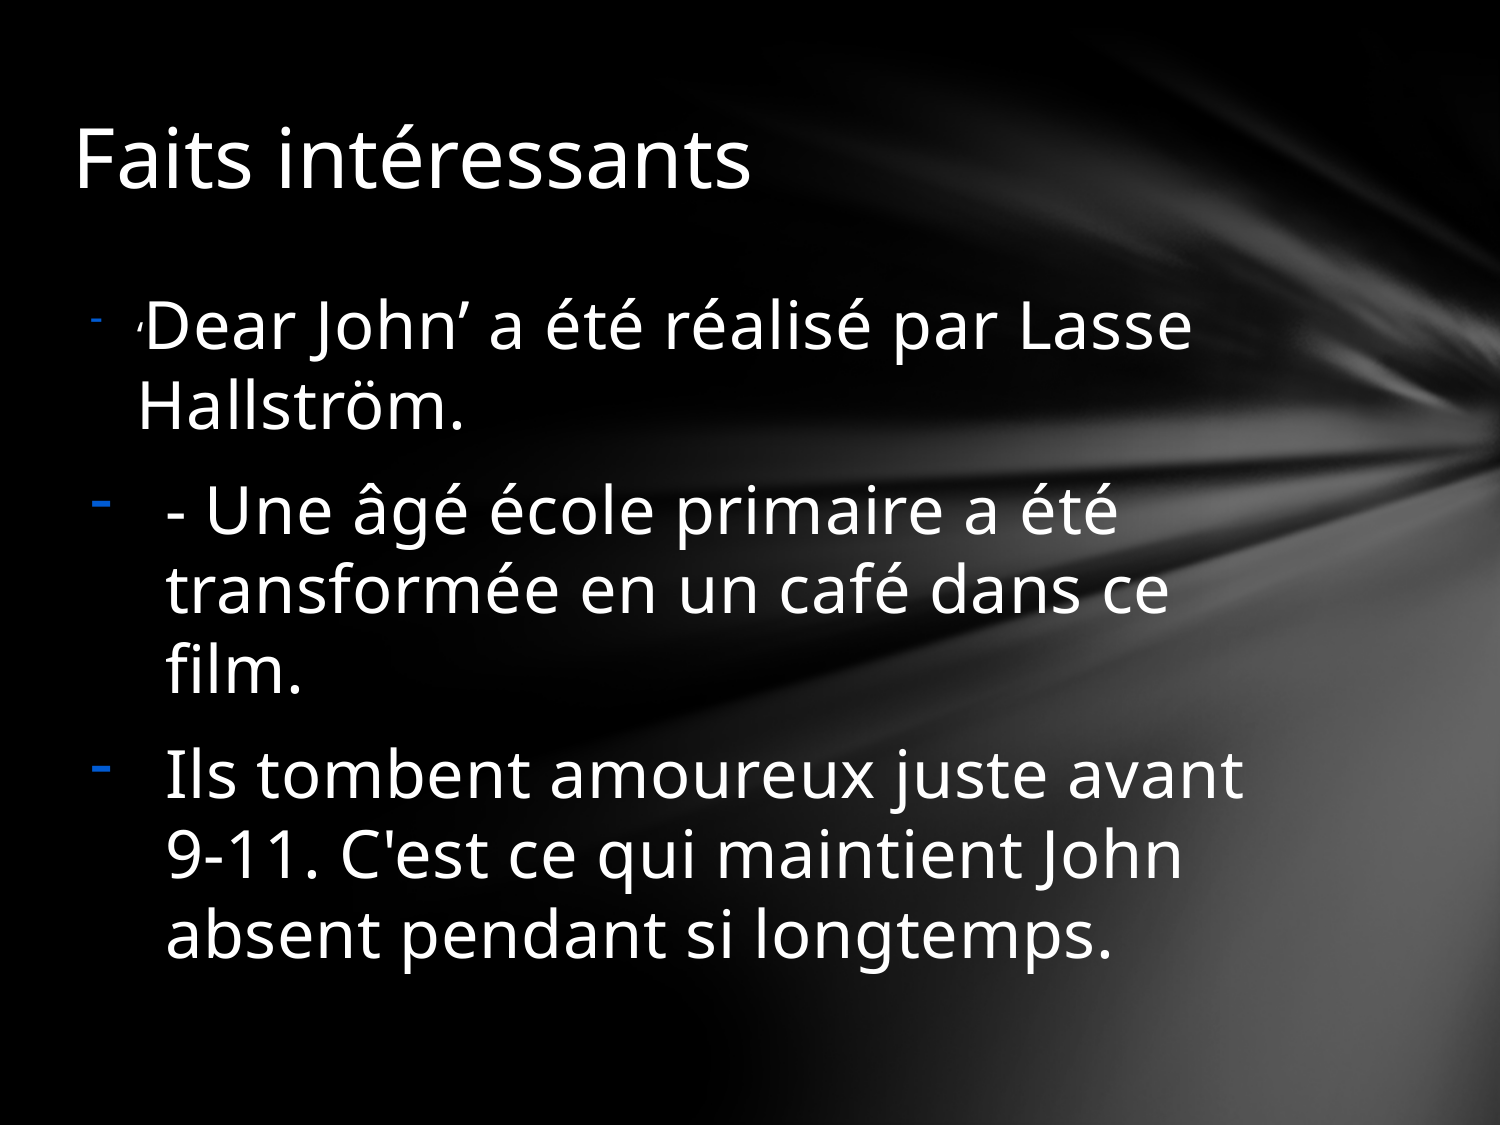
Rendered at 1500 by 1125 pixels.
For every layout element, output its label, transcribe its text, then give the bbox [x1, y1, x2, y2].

list ‘Dear John’ a été réalisé par Lasse Hallström. - Une âgé école primaire a été transformée en un café dans ce film. Ils tombent amoureux juste avant 9-11. C'est ce qui maintient John absent pendant si longtemps. [75, 275, 1335, 1050]
title Faits intéressants [57, 37, 1318, 213]
